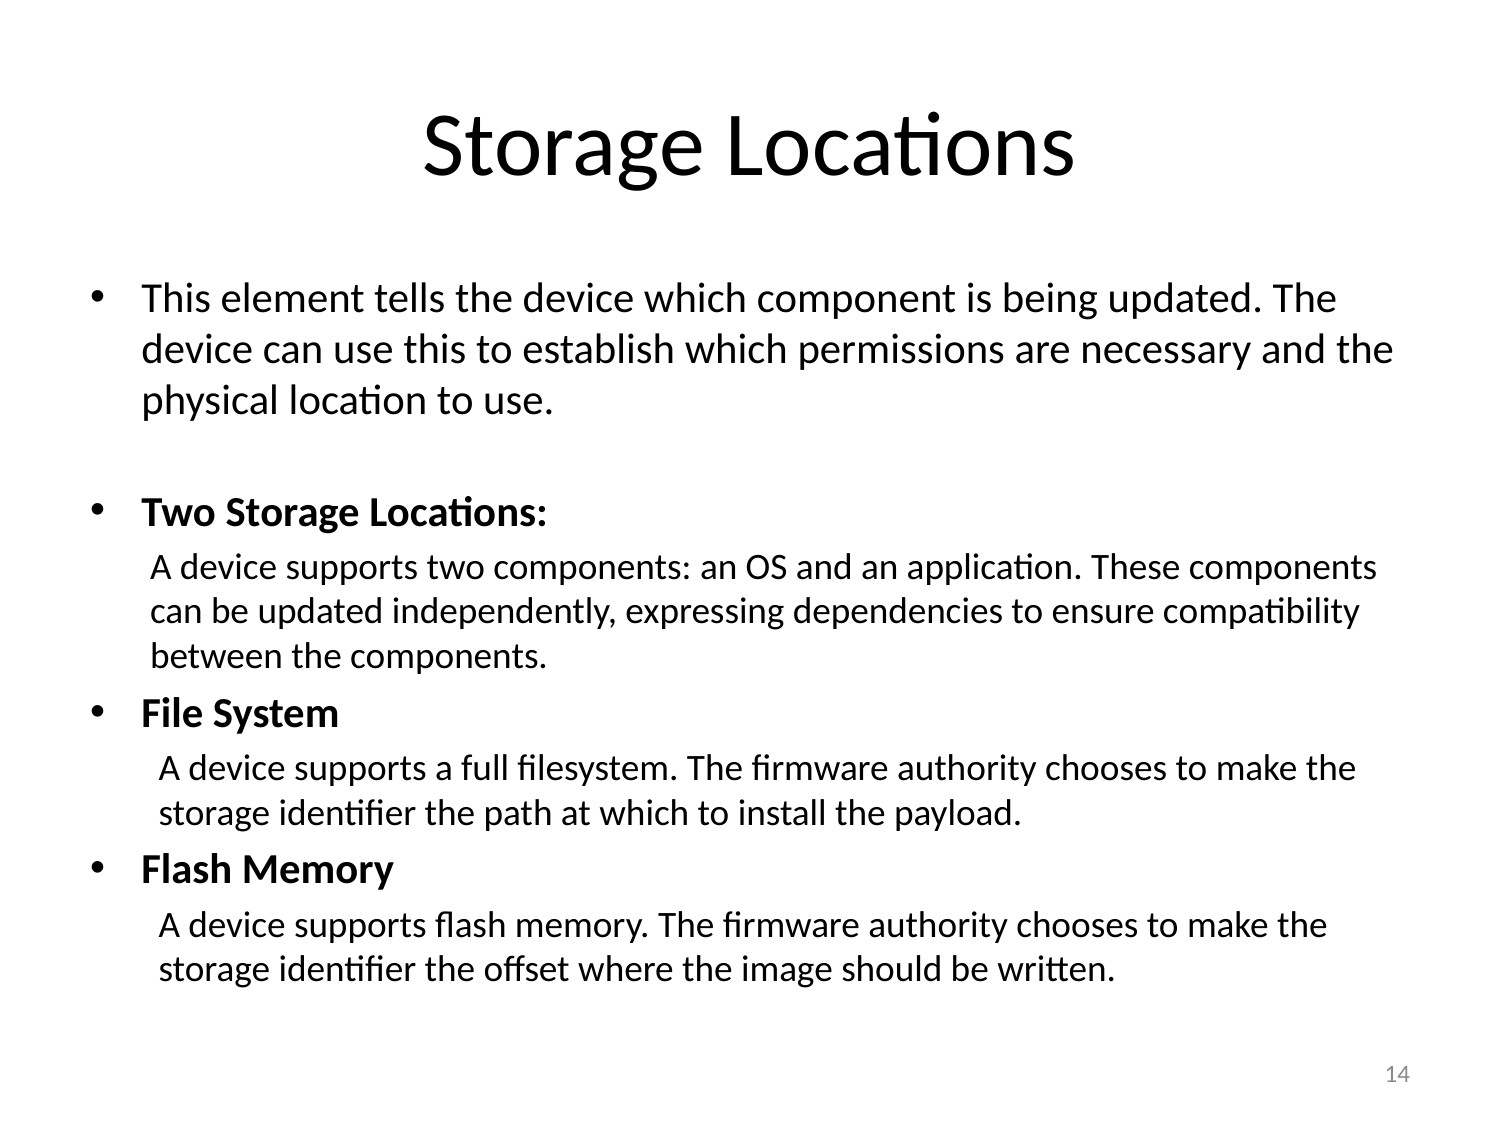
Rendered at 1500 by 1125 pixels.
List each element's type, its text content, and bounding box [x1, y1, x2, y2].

list This element tells the device which component is being updated. The device can use this to establish which permissions are necessary and the physical location to use. Two Storage Locations: A device supports two components: an OS and an application. These components can be updated independently, expressing dependencies to ensure compatibility between the components. File System A device supports a full filesystem. The firmware authority chooses to make the storage identifier the path at which to install the payload. Flash Memory A device supports flash memory. The firmware authority chooses to make the storage identifier the offset where the image should be written. [75, 262, 1425, 1005]
slide_number 14 [1074, 1042, 1425, 1103]
title Storage Locations [75, 45, 1425, 233]
